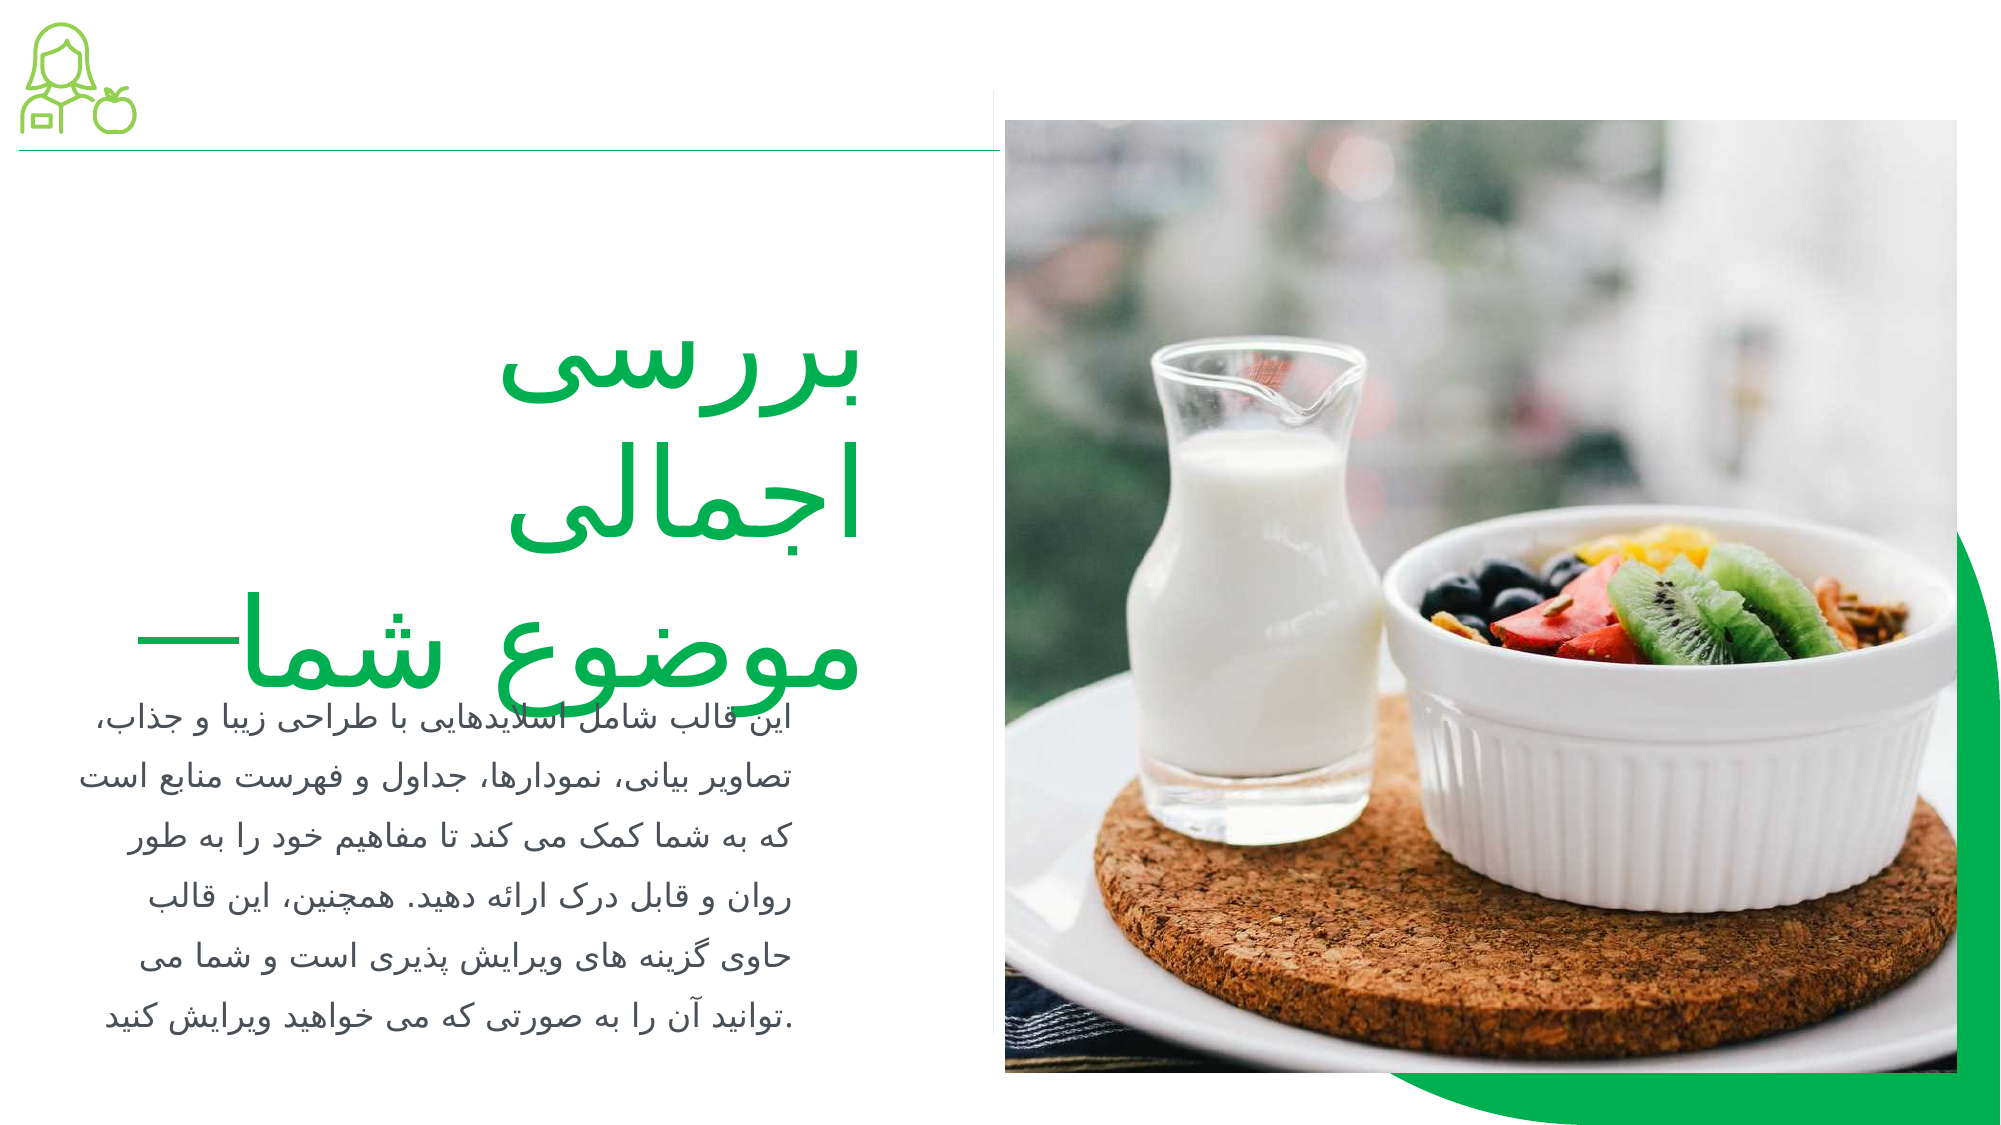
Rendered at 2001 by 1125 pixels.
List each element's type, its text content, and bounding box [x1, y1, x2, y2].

picture [1004, 120, 1957, 1073]
text_box [1389, 531, 2000, 1125]
list بررسی اجمالی موضوع شما [137, 254, 884, 581]
text_box این قالب شامل اسلایدهایی با طراحی زیبا و جذاب، تصاویر بیانی، نمودارها، جداول و فهرست منابع است که به شما کمک می کند تا مفاهیم خود را به طور روان و قابل درک ارائه دهید. همچنین، این قالب حاوی گزینه های ویرایش پذیری است و شما می توانید آن را به صورتی که می خواهید ویرایش کنید. [62, 667, 809, 1042]
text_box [20, 21, 138, 135]
